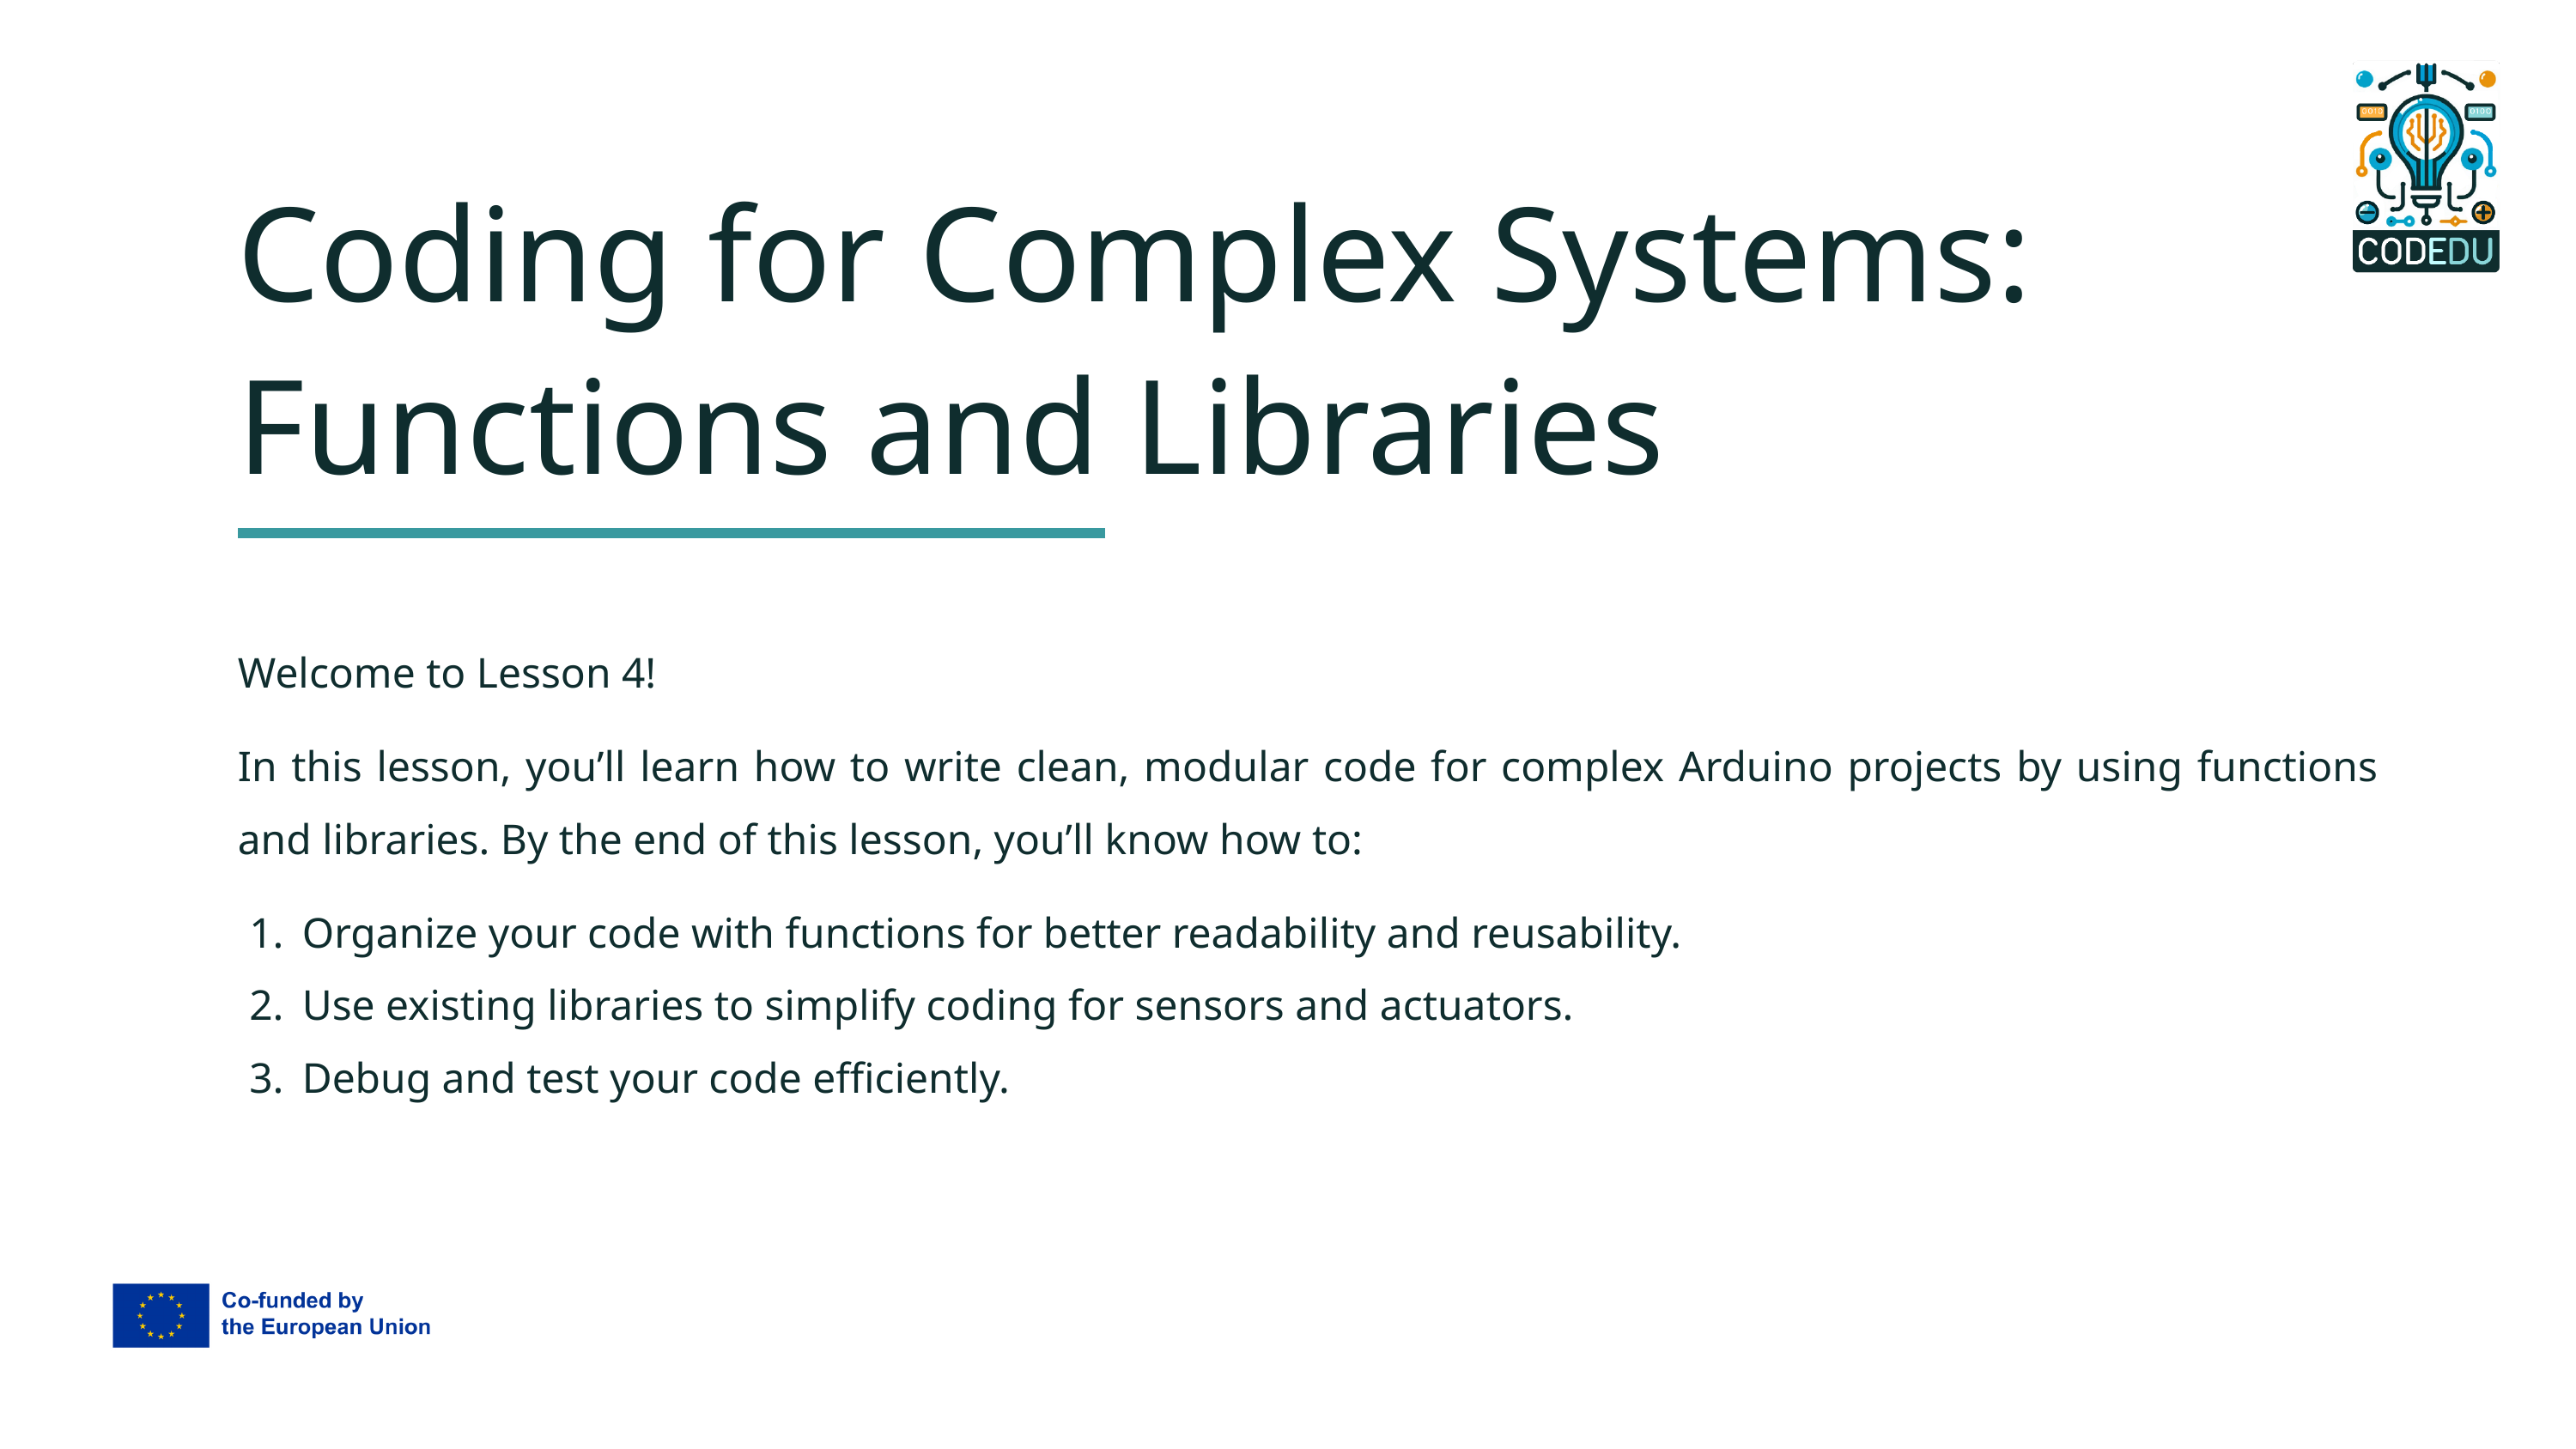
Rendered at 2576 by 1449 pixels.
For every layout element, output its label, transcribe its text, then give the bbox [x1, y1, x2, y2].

text_box [107, 1278, 443, 1353]
picture [2221, 0, 2576, 395]
text_box Welcome to Lesson 4! In this lesson, you’ll learn how to write clean, modular code for complex Arduino projects by using functions and libraries. By the end of this lesson, you’ll know how to: Organize your code with functions for better readability and reusability. Use existing libraries to simplify coding for sensors and actuators. Debug and test your code efficiently. [237, 623, 2382, 1196]
text_box Coding for Complex Systems: Functions and Libraries [237, 155, 2222, 500]
